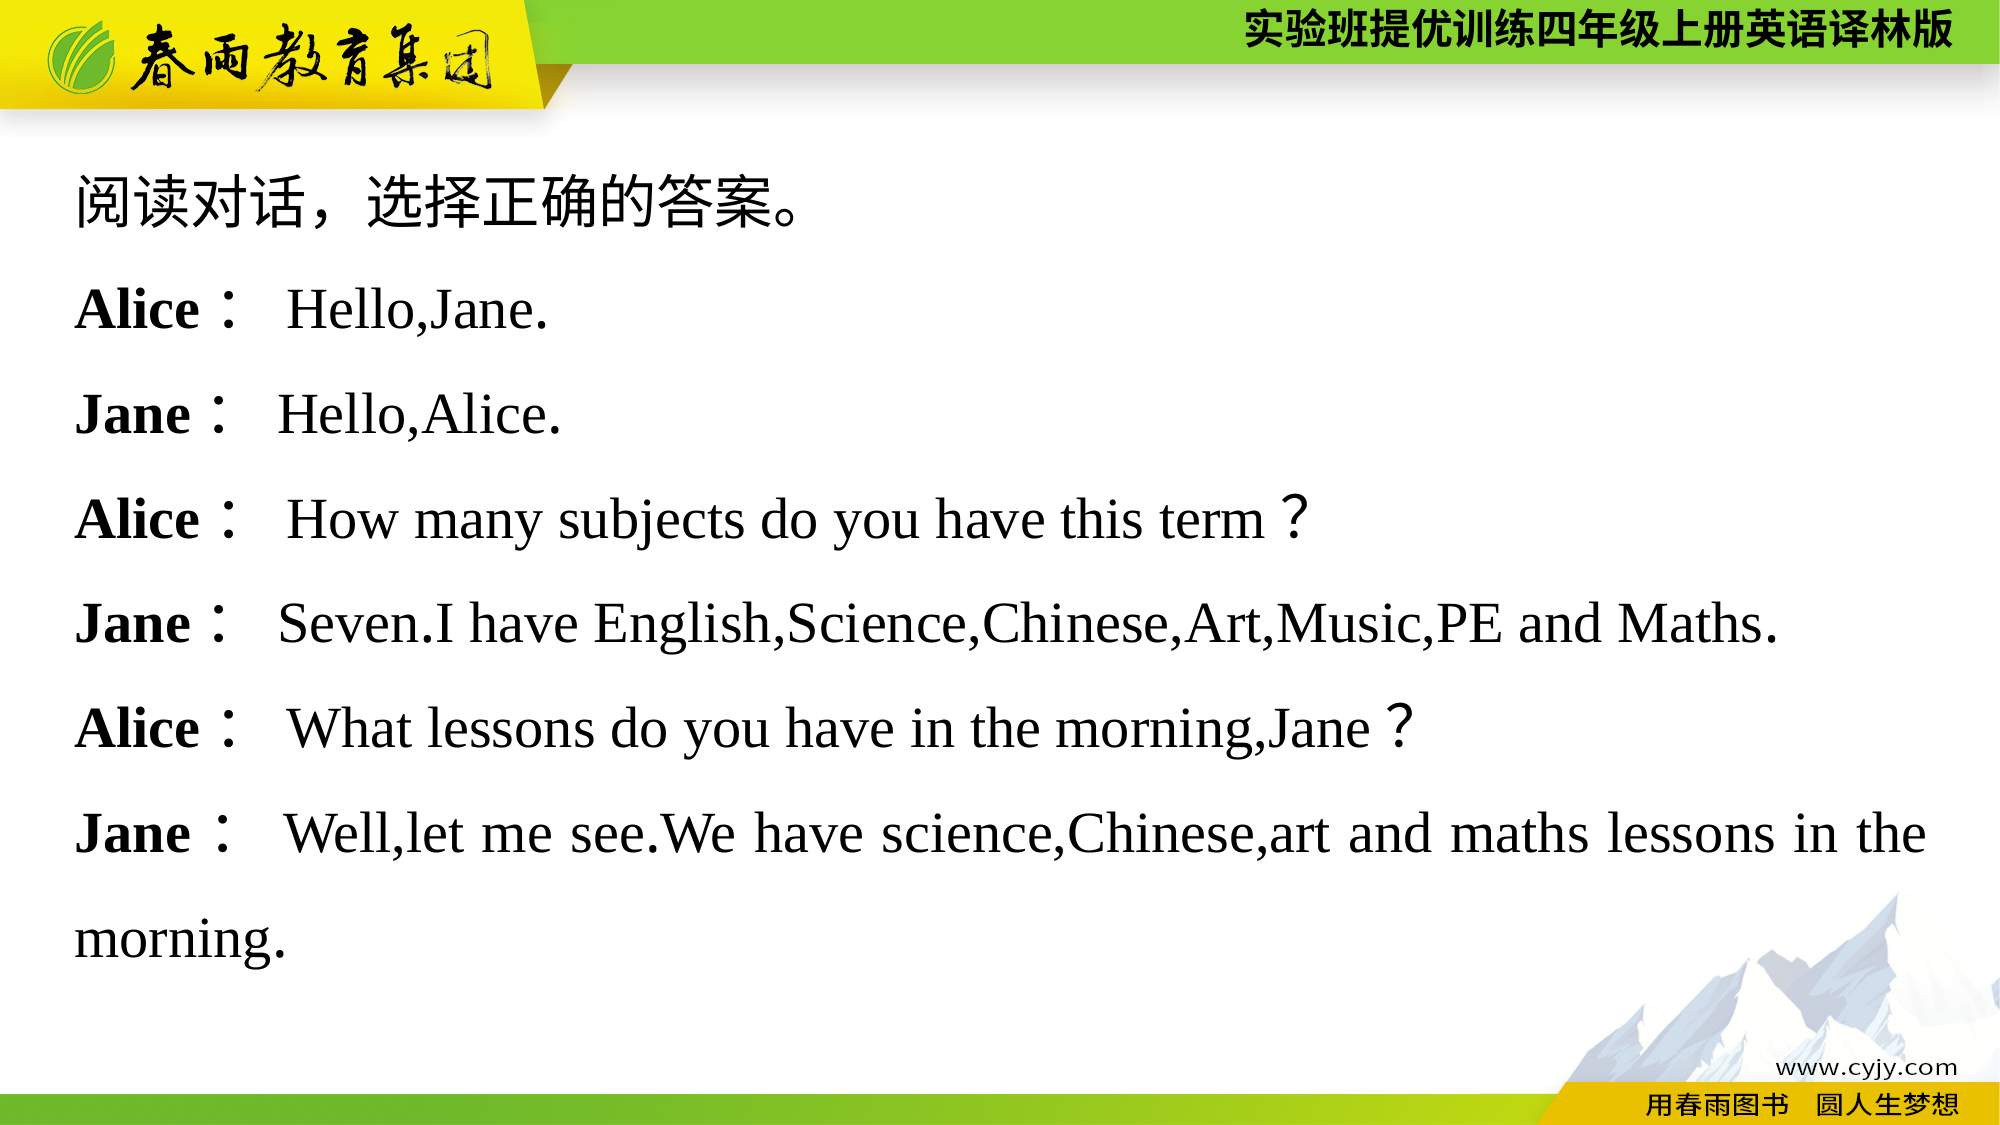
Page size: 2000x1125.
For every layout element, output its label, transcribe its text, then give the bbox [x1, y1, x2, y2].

list 阅读对话，选择正确的答案。 Alice：Hello,Jane. Jane：Hello,Alice. Alice：How many subjects do you have this term？ Jane：Seven.I have English,Science,Chinese,Art,Music,PE and Maths. Alice：What lessons do you have in the morning,Jane？ Jane：Well,let me see.We have science,Chinese,art and maths lessons in the morning. [59, 122, 1944, 986]
picture [0, 0, 2000, 1125]
